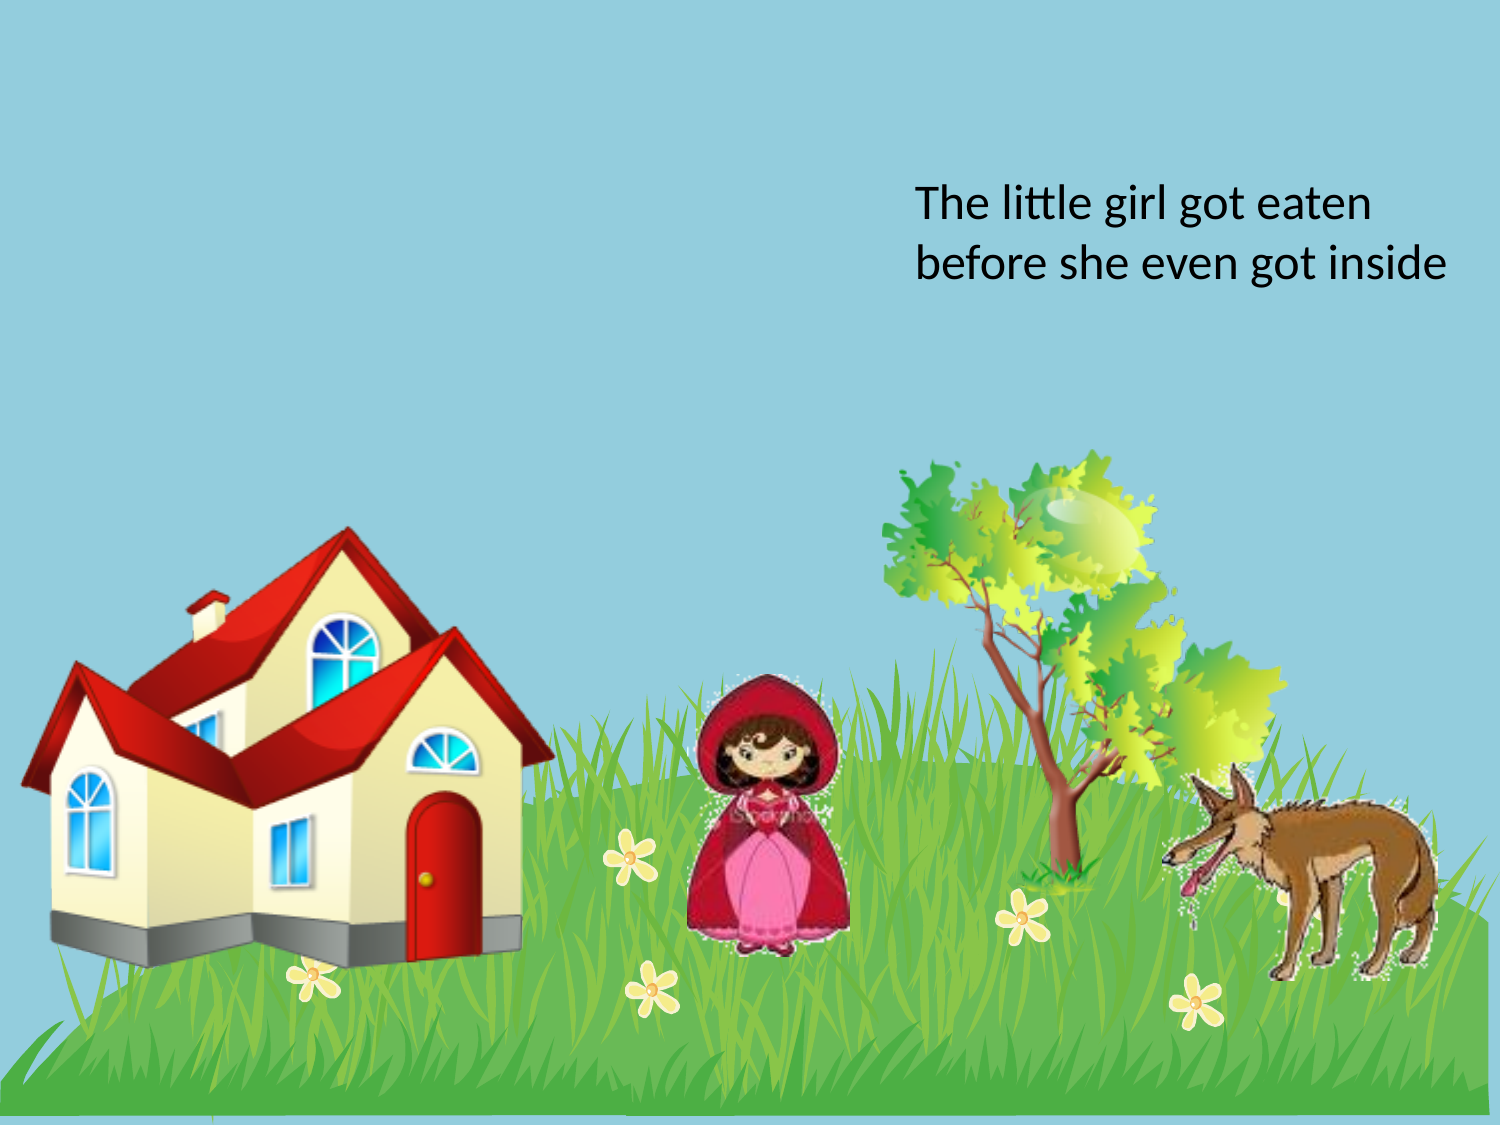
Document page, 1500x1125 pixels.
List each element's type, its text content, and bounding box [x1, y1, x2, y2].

text_box The little girl got eaten before she even got inside [899, 162, 1500, 298]
picture [0, 449, 1500, 1125]
